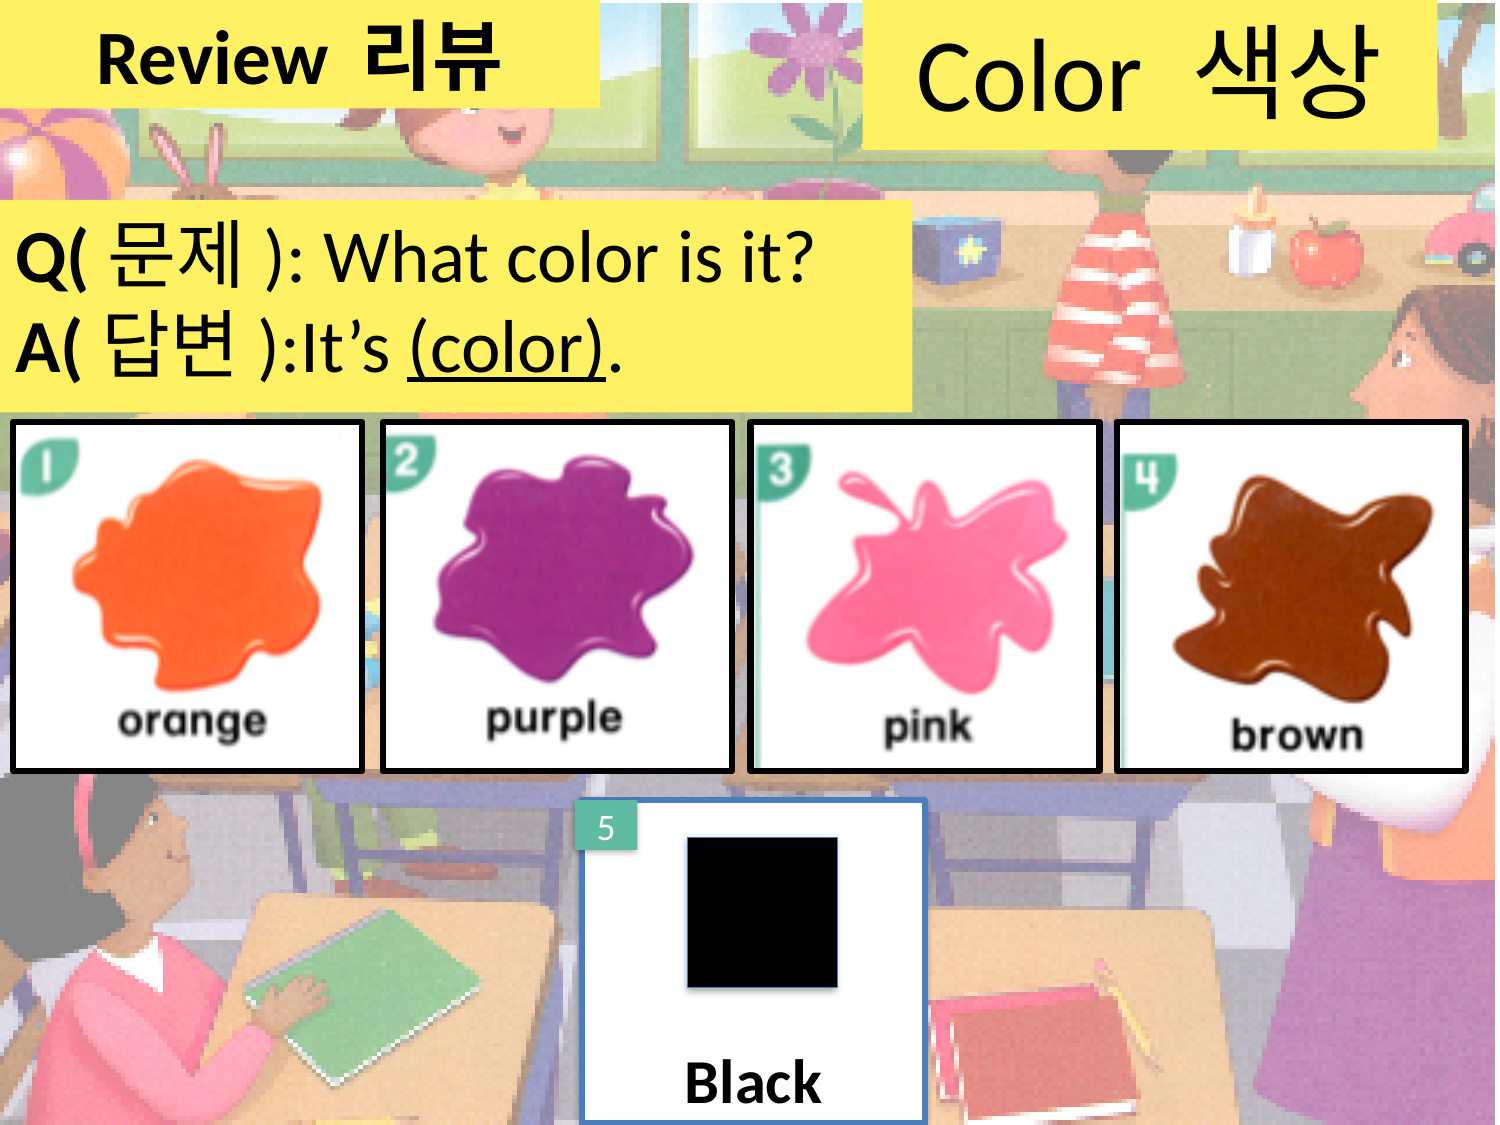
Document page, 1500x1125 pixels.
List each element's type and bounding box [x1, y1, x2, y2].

picture [0, 0, 1500, 1125]
text_box [574, 799, 926, 1124]
